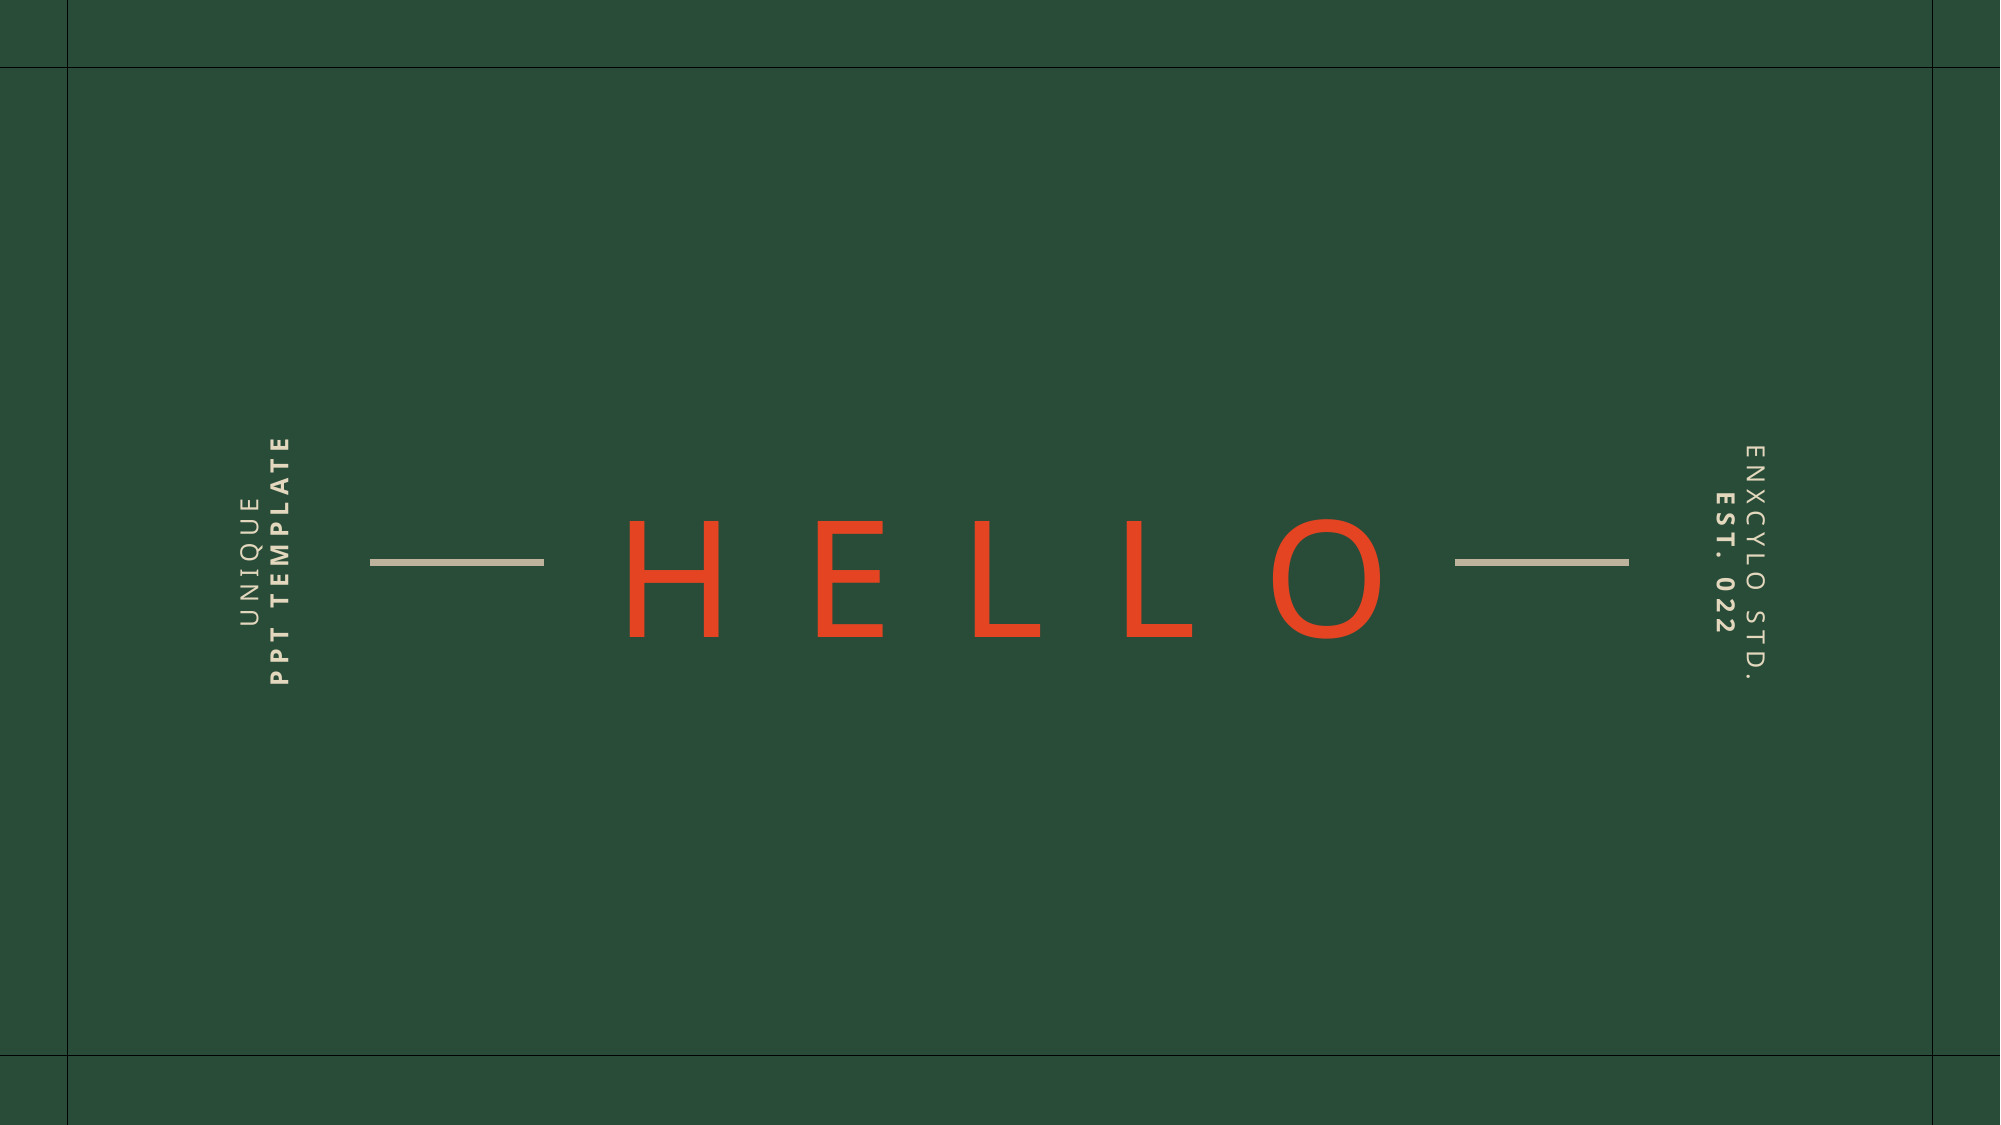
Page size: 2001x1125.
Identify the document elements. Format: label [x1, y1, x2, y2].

picture [67, 67, 1933, 1058]
